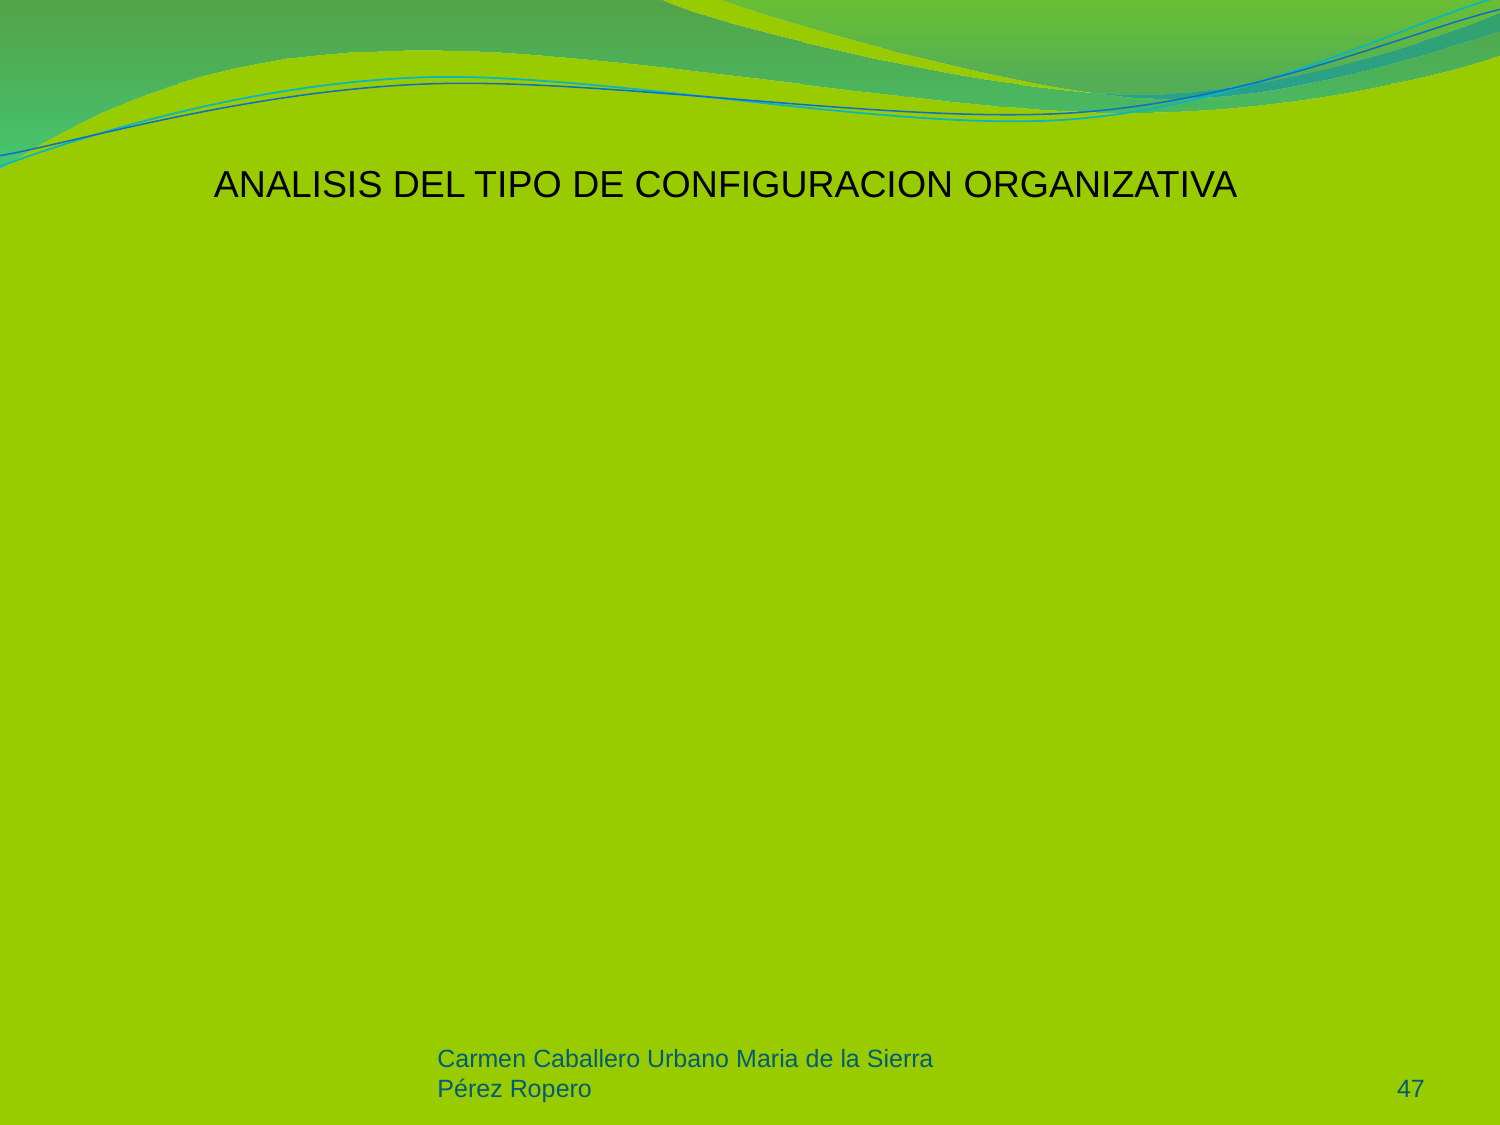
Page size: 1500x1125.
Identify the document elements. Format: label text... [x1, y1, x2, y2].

footer Carmen Caballero Urbano Maria de la Sierra Pérez Ropero [437, 1042, 988, 1103]
slide_number 47 [1299, 1042, 1425, 1103]
text_box ANALISIS DEL TIPO DE CONFIGURACION ORGANIZATIVA [199, 152, 1395, 213]
